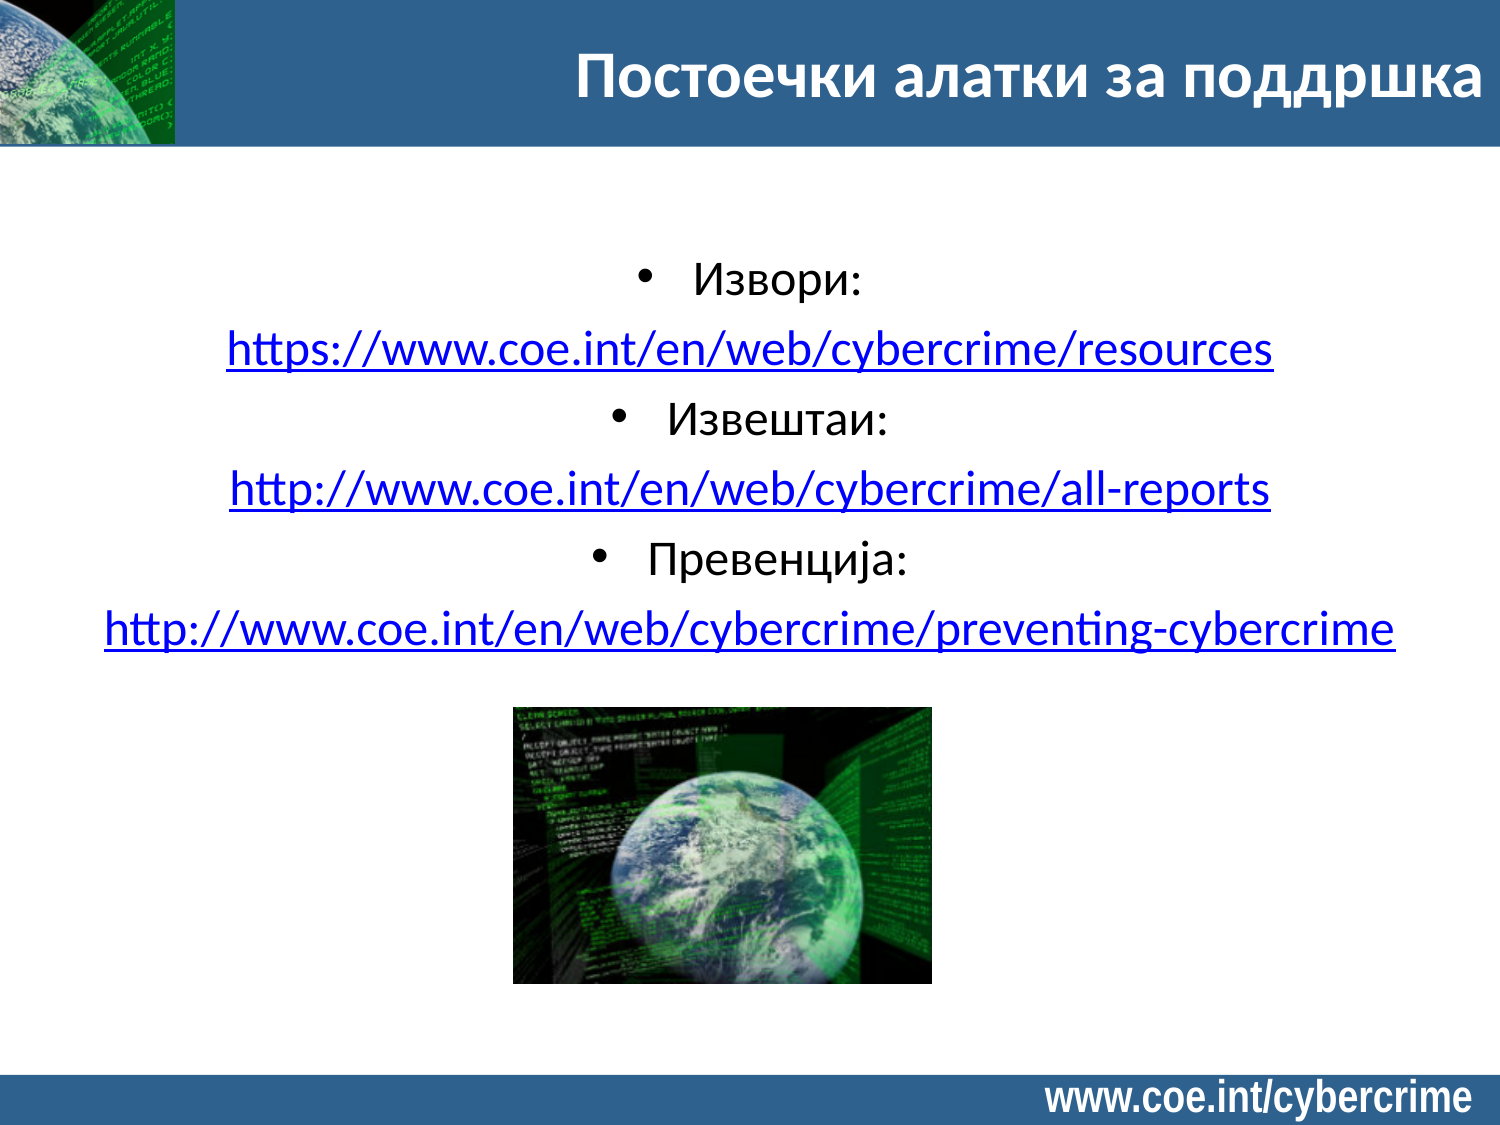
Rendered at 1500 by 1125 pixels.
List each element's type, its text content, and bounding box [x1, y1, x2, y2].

text_box www.coe.int/cybercrime [1030, 1059, 1500, 1125]
picture [0, 0, 175, 144]
text_box Извори: https://www.coe.int/en/web/cybercrime/resources Извештаи: http://www.coe.int/en/web/cybercrime/all-reports Превенција: http://www.coe.int/en/web/cybercrime/preventing-cybercrime [74, 237, 1425, 891]
text_box Постоечки алатки за поддршка [177, 0, 1500, 149]
text_box [0, 1073, 1030, 1125]
picture [512, 706, 933, 984]
